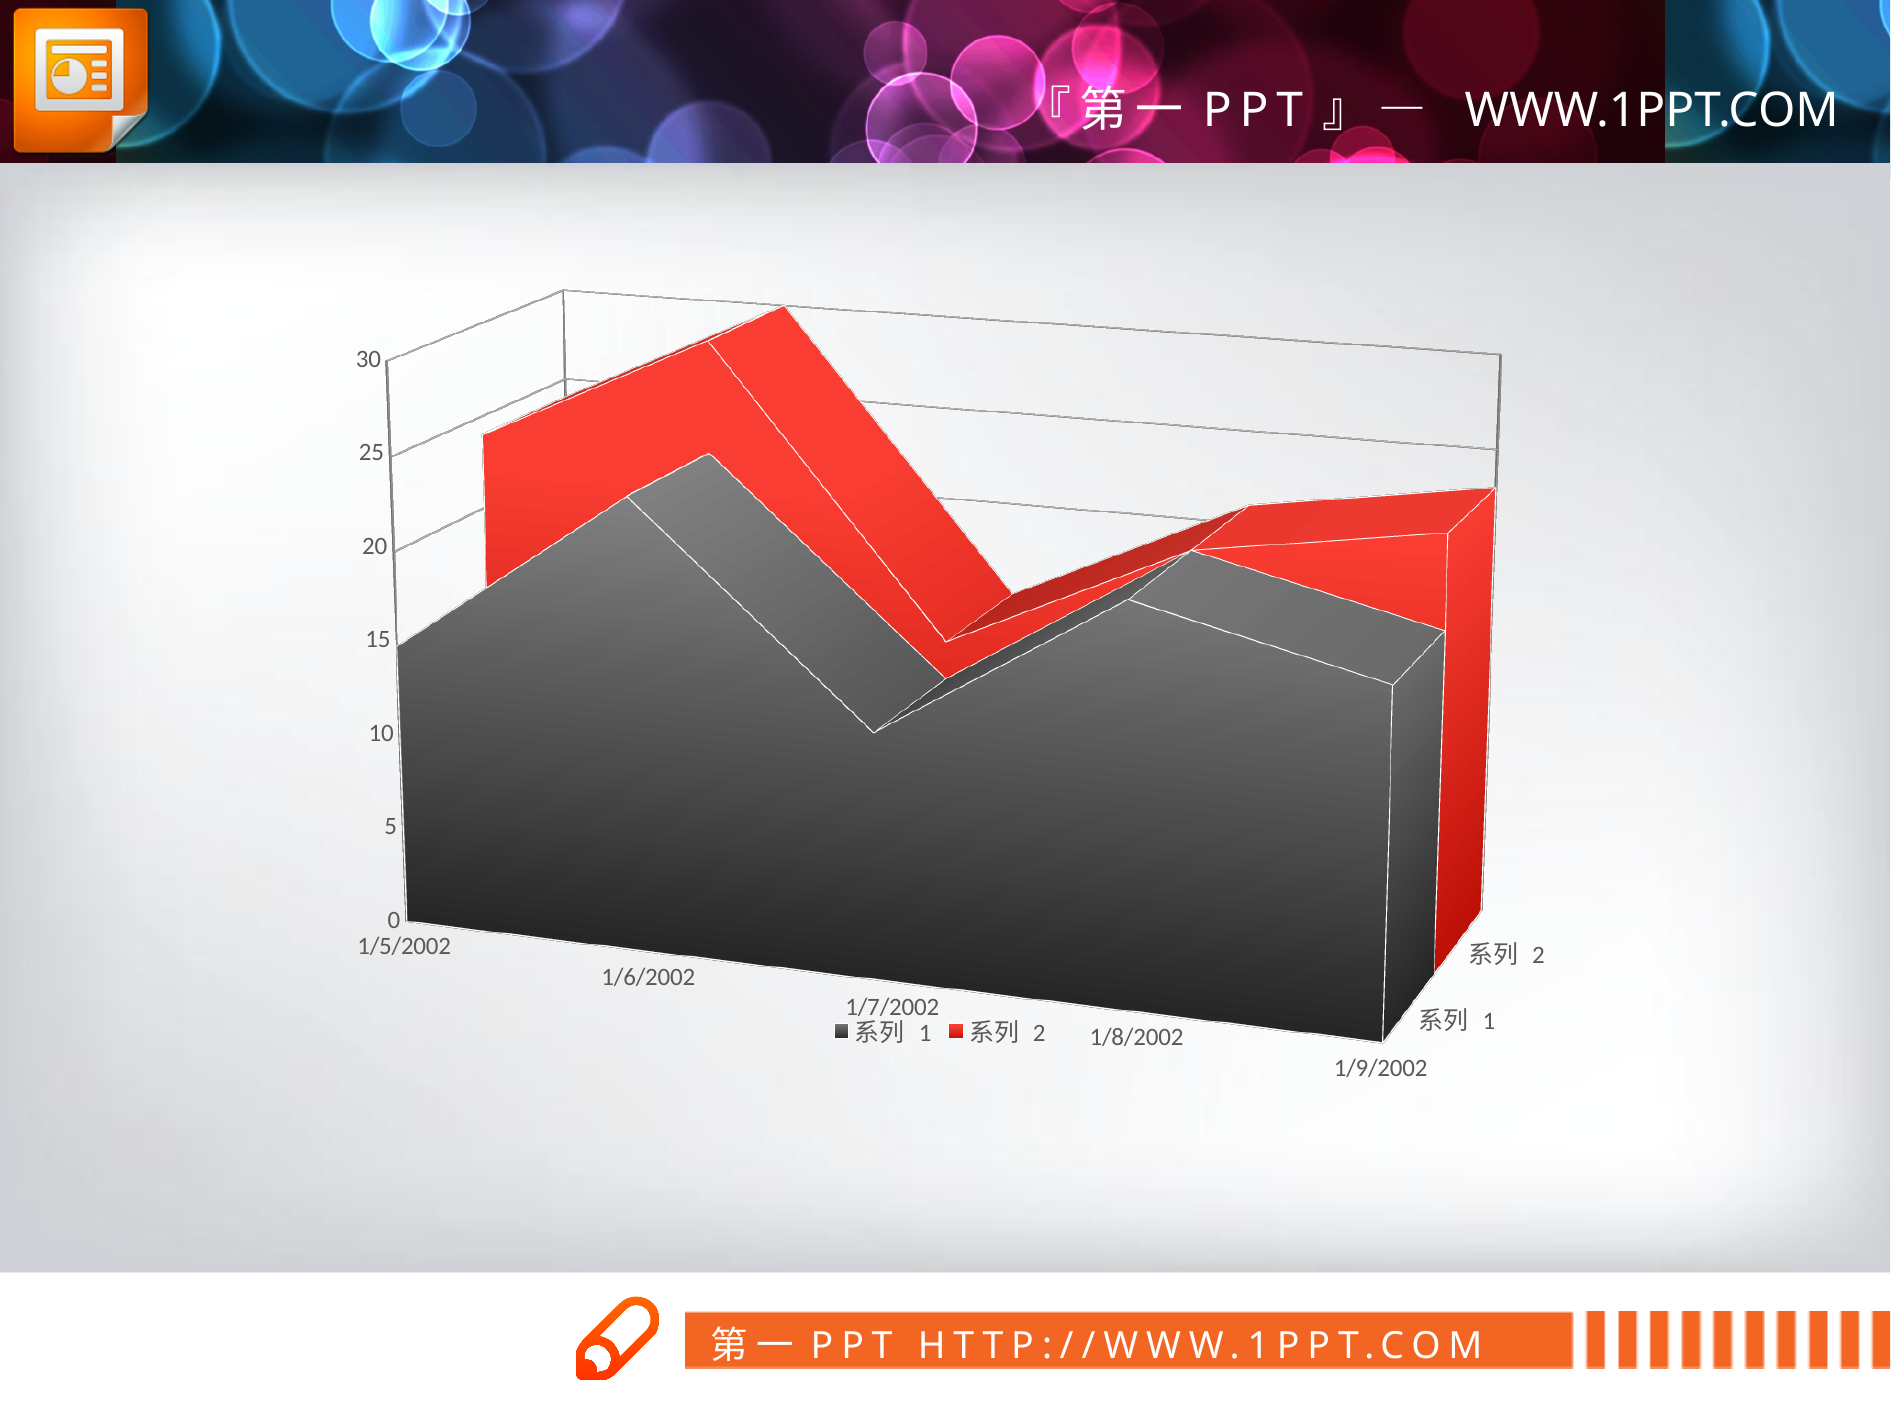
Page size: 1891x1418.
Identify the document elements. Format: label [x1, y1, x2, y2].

picture [0, 0, 1891, 1275]
chart [283, 271, 1618, 1161]
picture [685, 1311, 1891, 1369]
